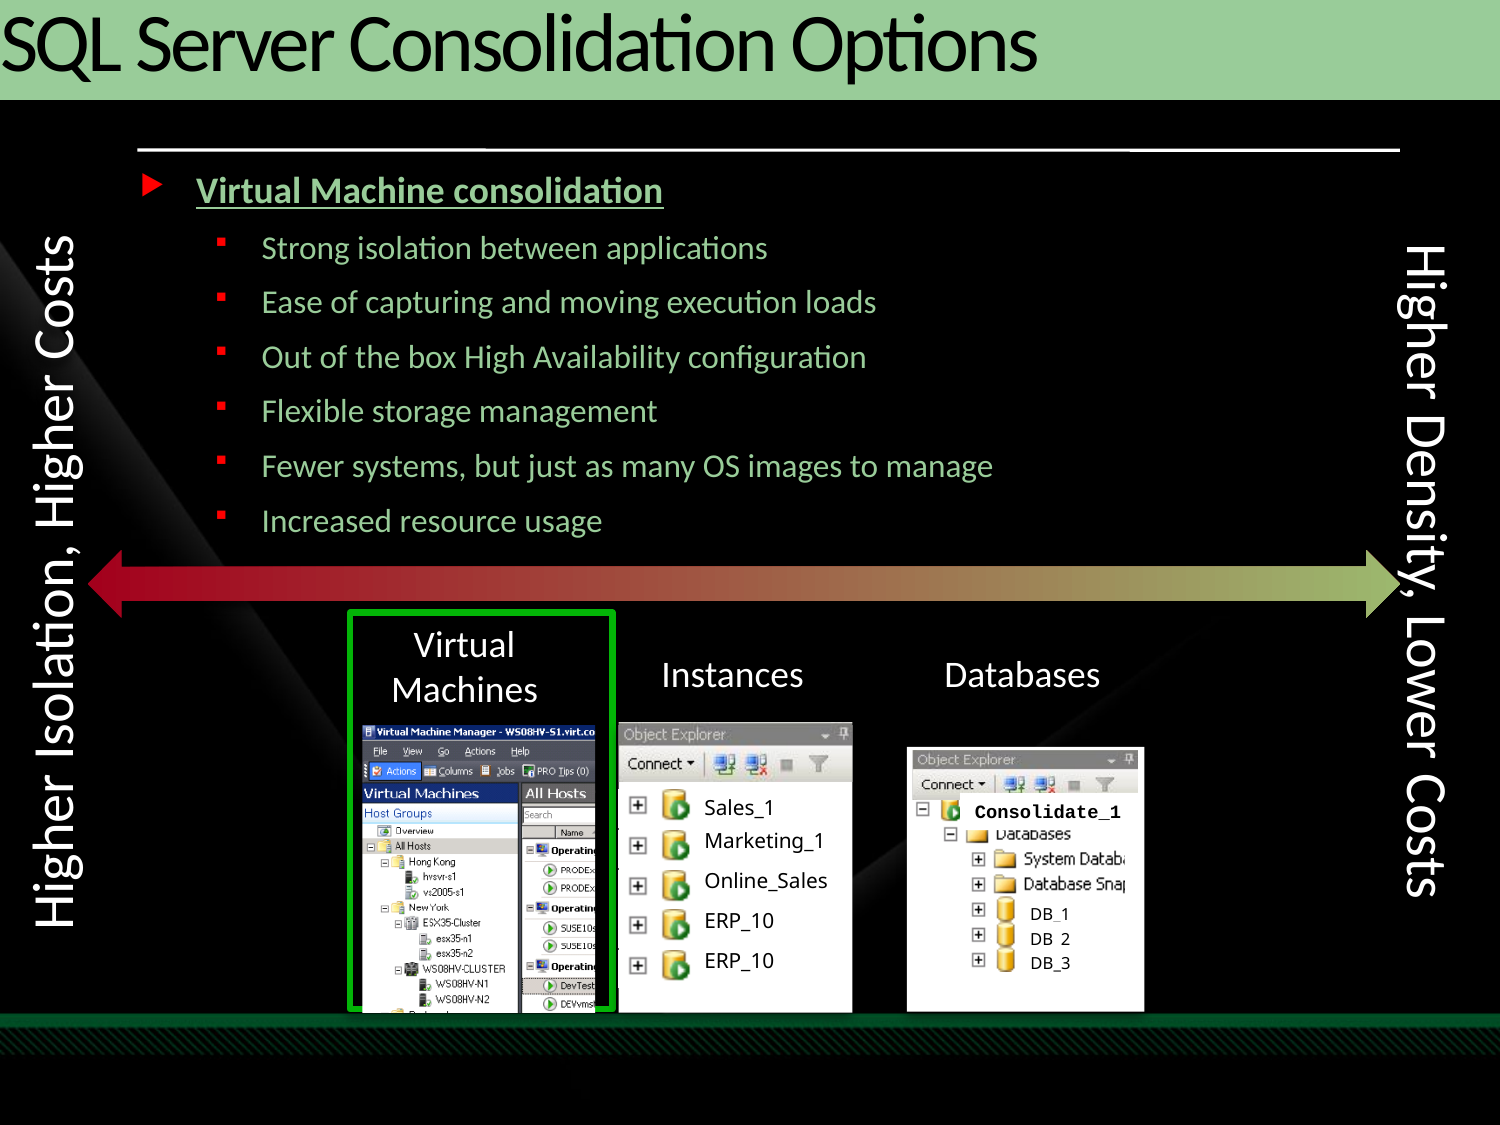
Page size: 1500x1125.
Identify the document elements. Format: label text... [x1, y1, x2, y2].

text_box Instances [646, 642, 819, 721]
text_box Databases [912, 642, 1125, 703]
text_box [906, 746, 1145, 1012]
text_box [83, 545, 1405, 623]
text_box Higher Isolation, Higher Costs [7, 219, 93, 946]
text_box [350, 612, 613, 1010]
text_box Virtual Machines [376, 612, 553, 718]
title SQL Server Consolidation Options [0, 0, 1500, 100]
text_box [618, 722, 853, 1013]
text_box Virtual Machine consolidation Strong isolation between applications Ease of capturing and moving execution loads Out of the box High Availability configuration Flexible storage management Fewer systems, but just as many OS images to manage Increased resource usage [125, 149, 1375, 540]
picture [0, 100, 1500, 1125]
text_box Higher Density, Lower Costs [1388, 229, 1474, 928]
